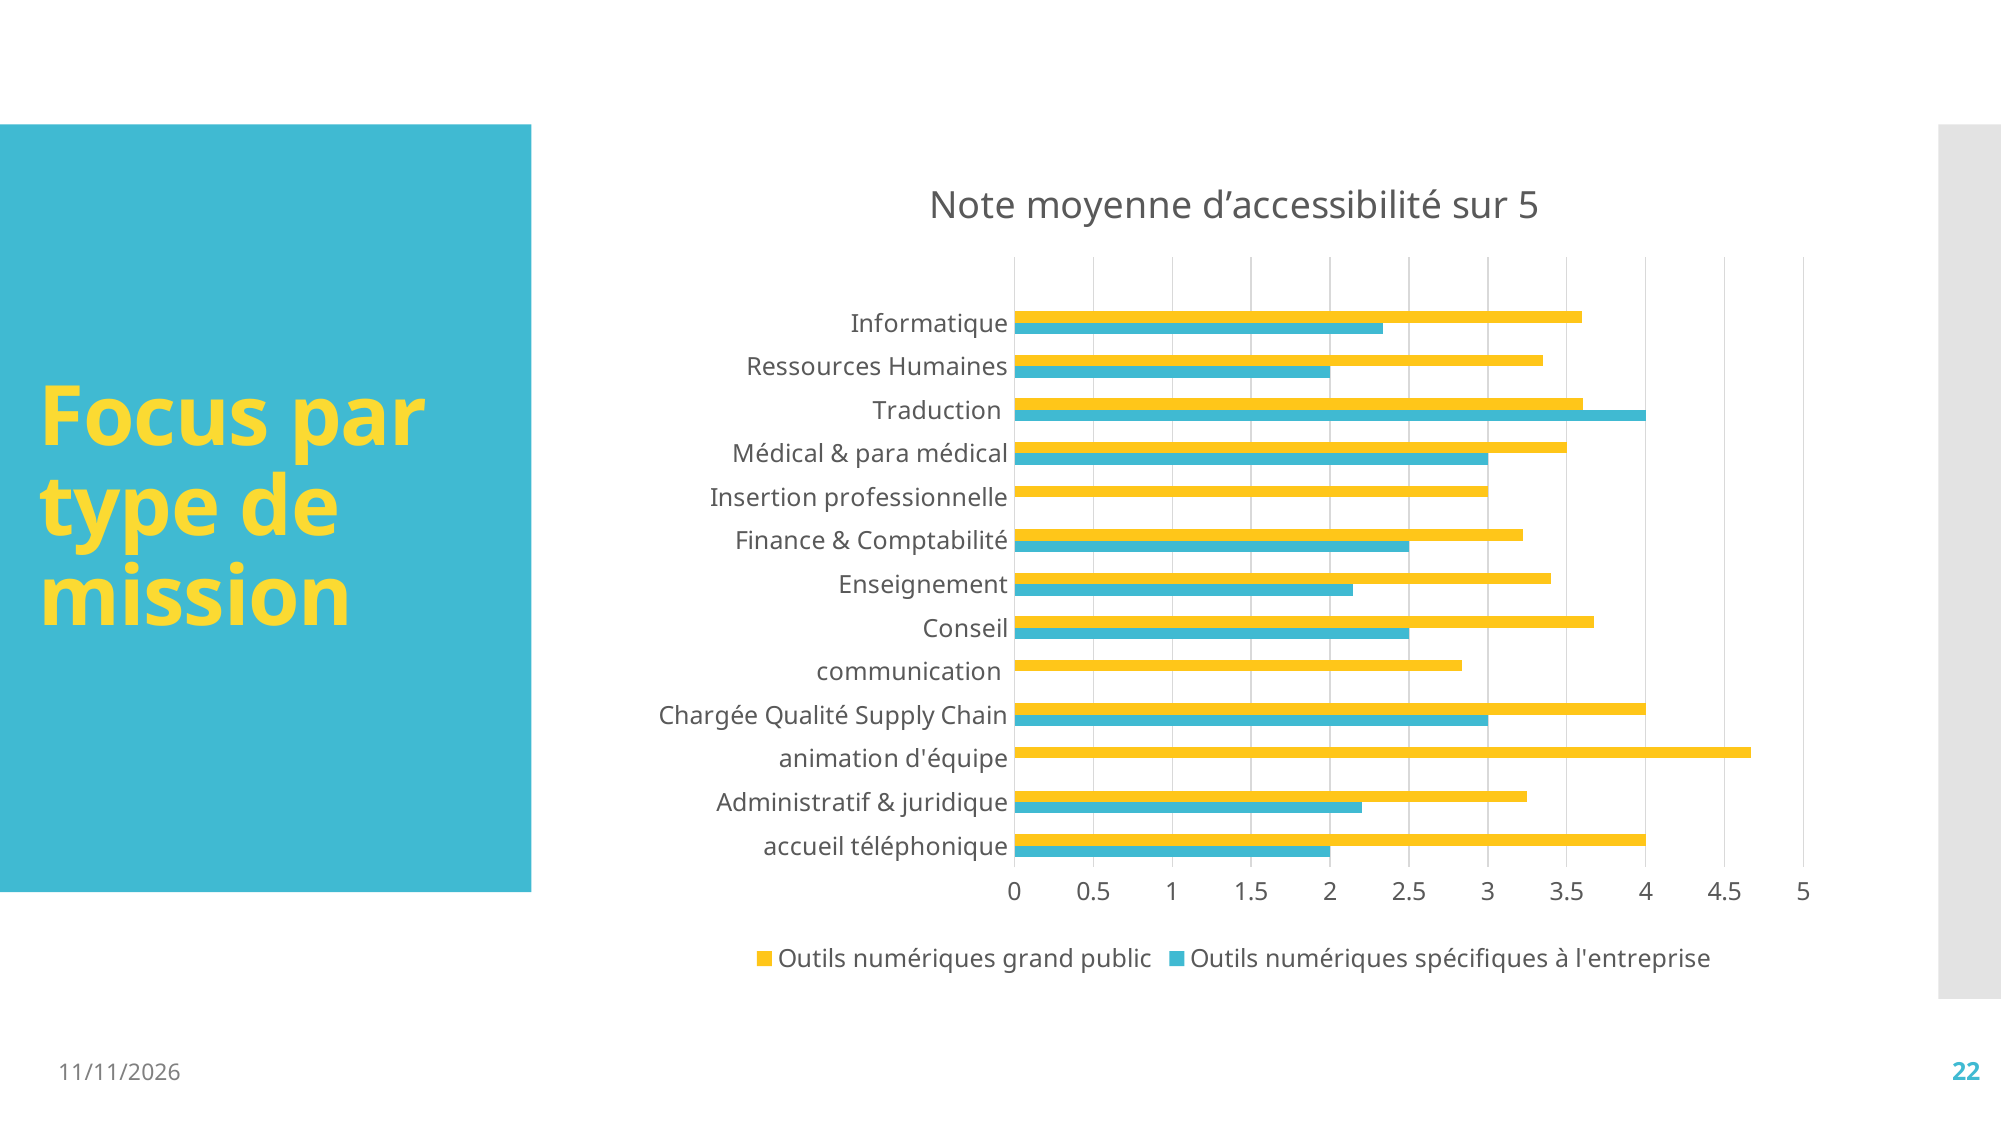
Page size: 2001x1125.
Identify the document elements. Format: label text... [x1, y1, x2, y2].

chart [634, 141, 1835, 982]
slide_number 22 [1744, 1042, 1996, 1103]
title Focus par type de mission [23, 130, 508, 886]
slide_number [43, 1042, 493, 1103]
